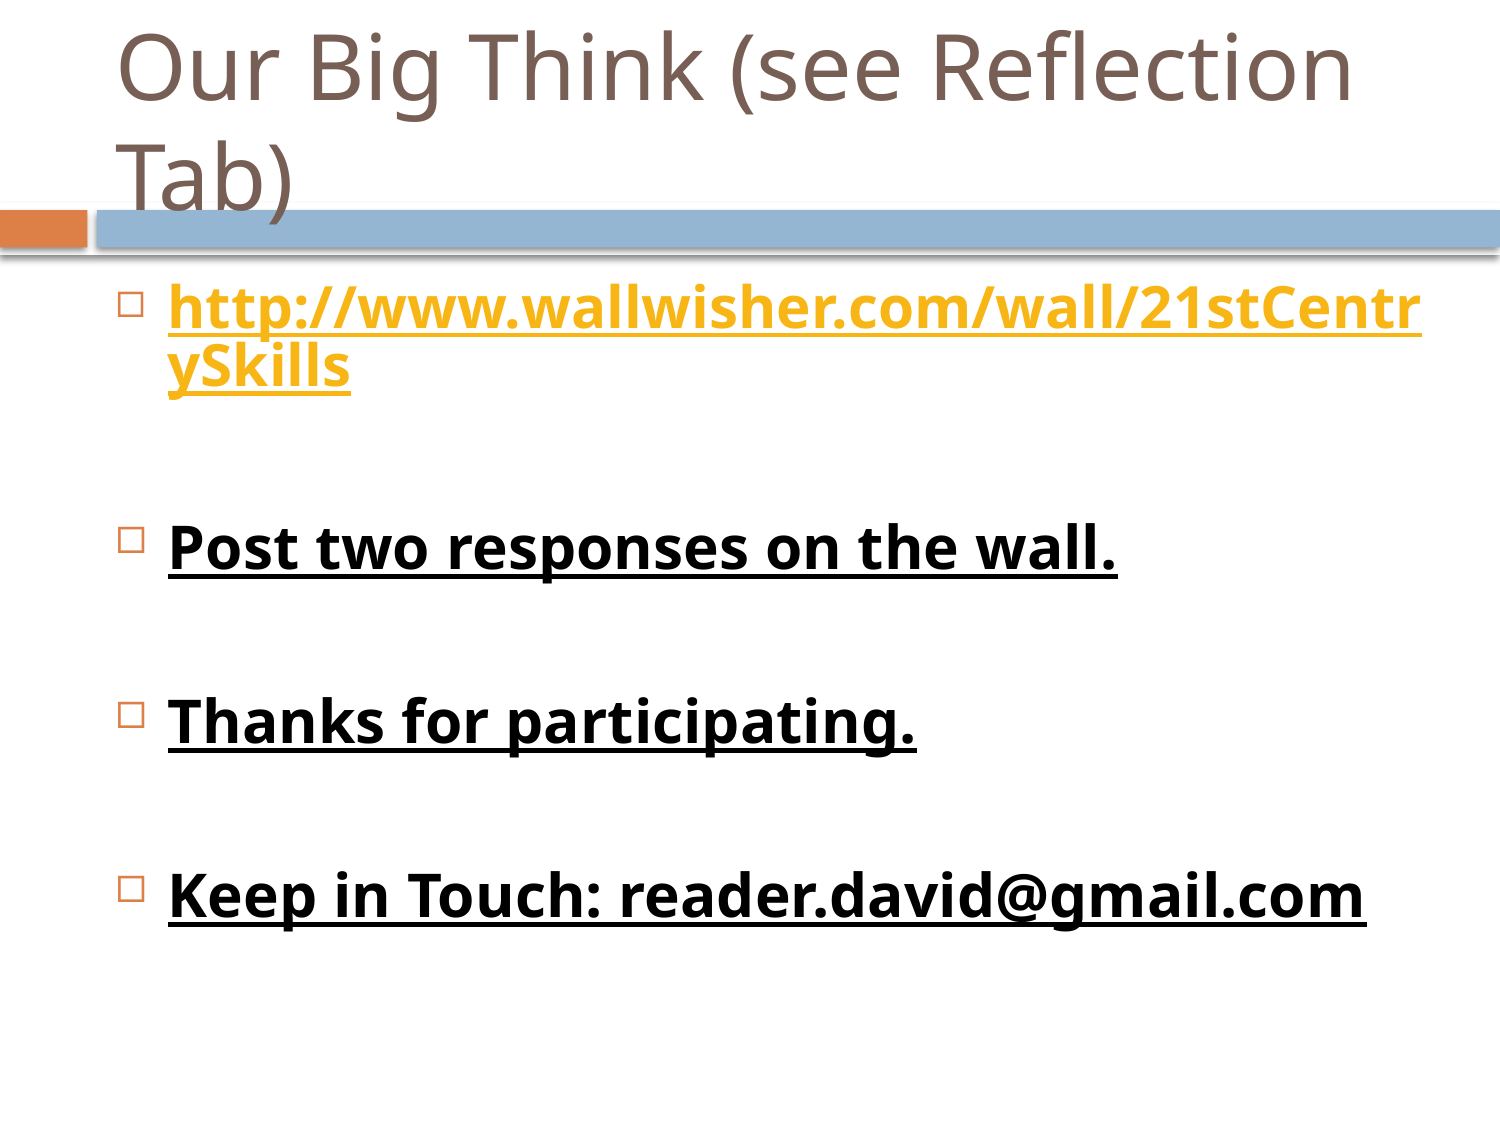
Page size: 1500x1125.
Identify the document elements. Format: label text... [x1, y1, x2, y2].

title Our Big Think (see Reflection Tab) [100, 37, 1438, 200]
list http://www.wallwisher.com/wall/21stCentrySkills Post two responses on the wall. Thanks for participating. Keep in Touch: reader.david@gmail.com [100, 262, 1438, 1000]
